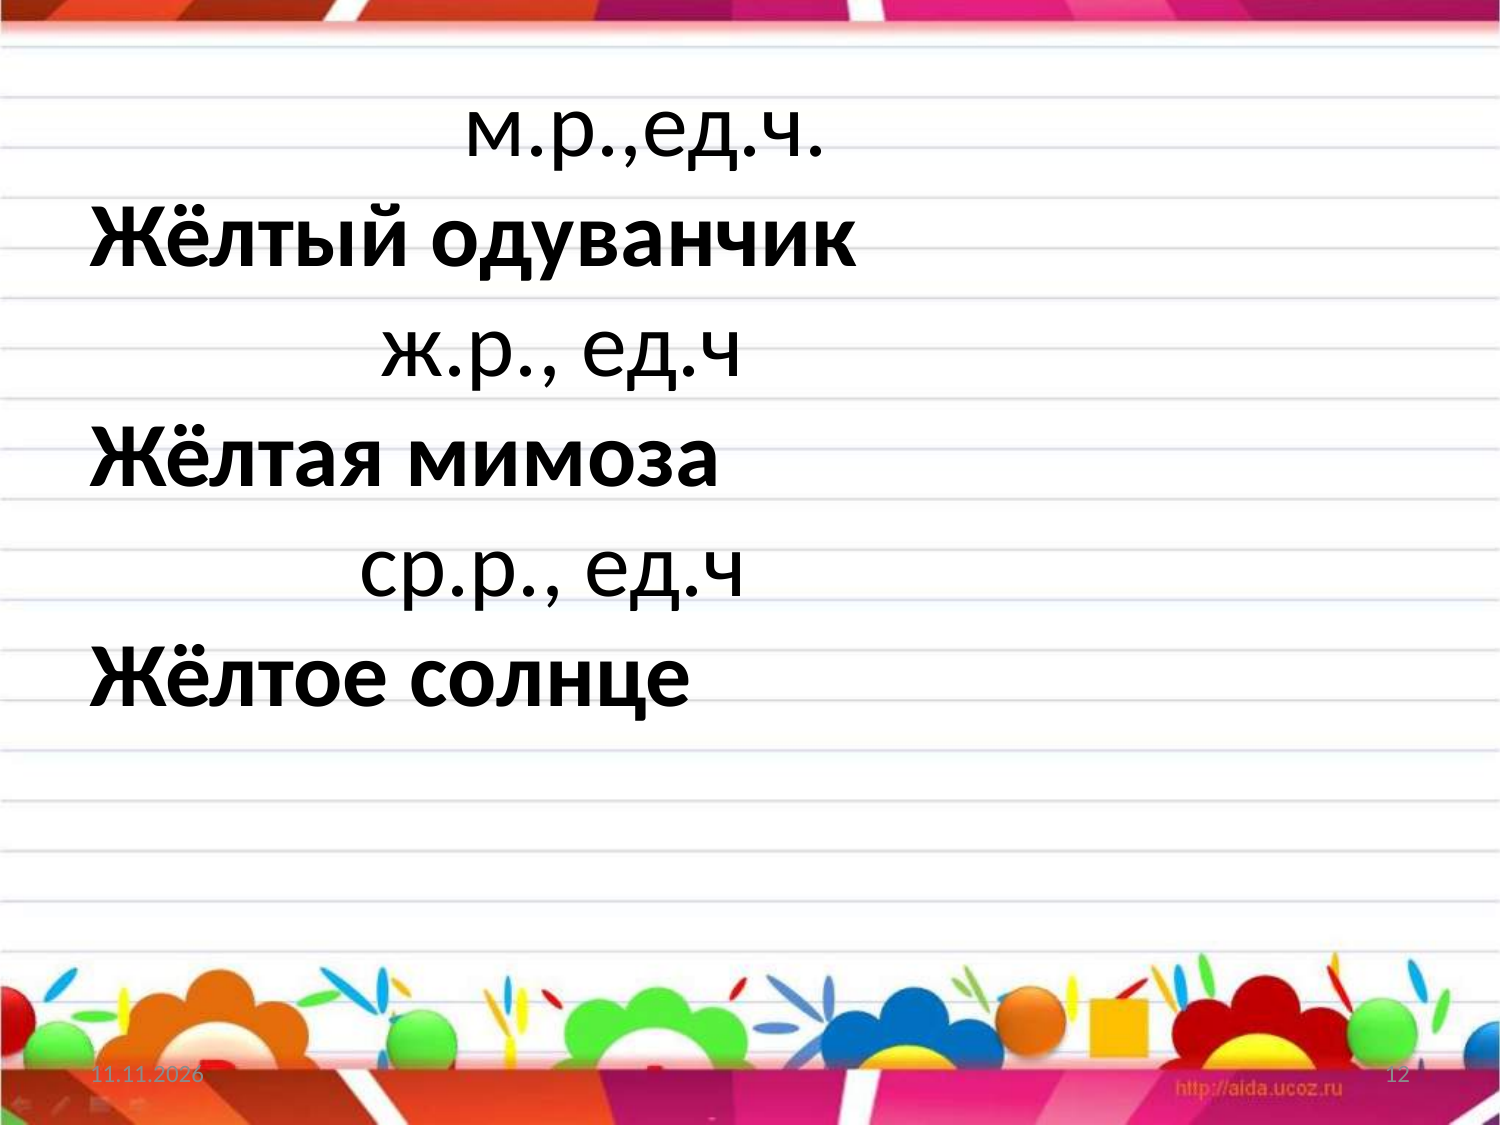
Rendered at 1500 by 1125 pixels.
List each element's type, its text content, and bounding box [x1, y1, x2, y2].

slide_number 12 [1074, 1042, 1425, 1103]
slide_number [75, 1042, 425, 1103]
picture [0, 0, 1500, 1125]
title м.р.,ед.ч. Жёлтый одуванчик ж.р., ед.ч Жёлтая мимоза ср.р., ед.ч Жёлтое солнце [74, 44, 1426, 965]
